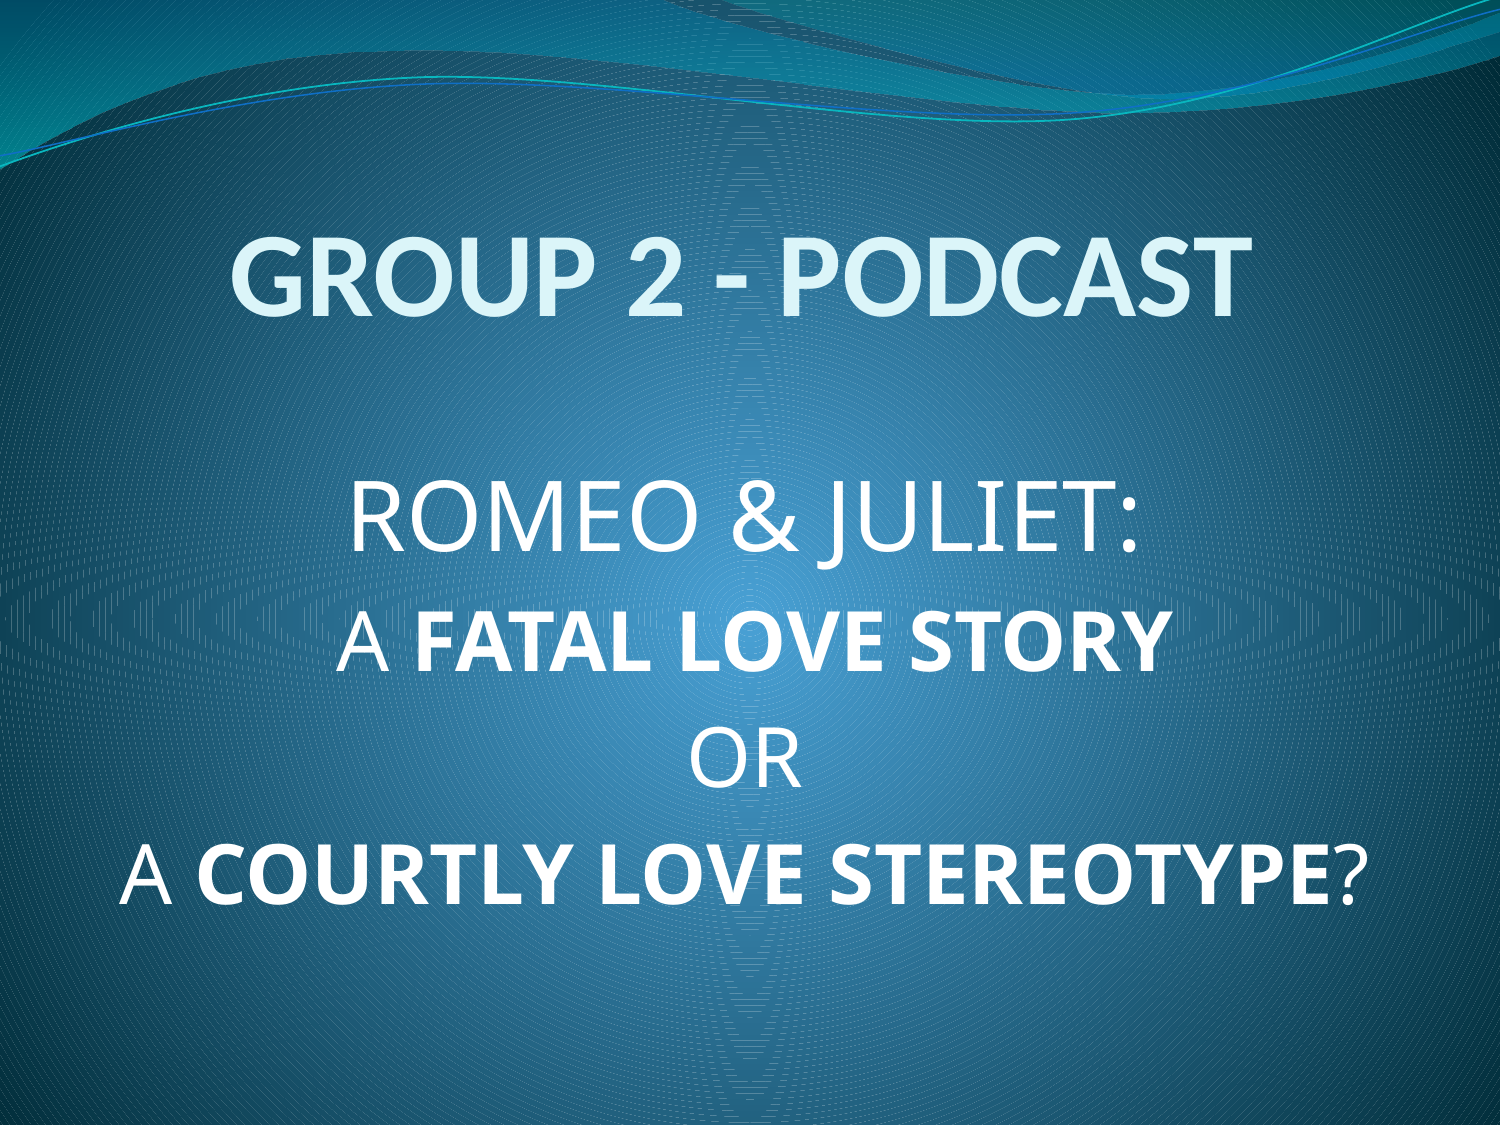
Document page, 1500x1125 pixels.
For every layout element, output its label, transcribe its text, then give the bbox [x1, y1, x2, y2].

subtitle ROMEO & JULIET: A FATAL LOVE STORY OR A COURTLY LOVE STEREOTYPE? [105, 351, 1395, 1024]
title GROUP 2 - PODCAST [105, 197, 1381, 338]
